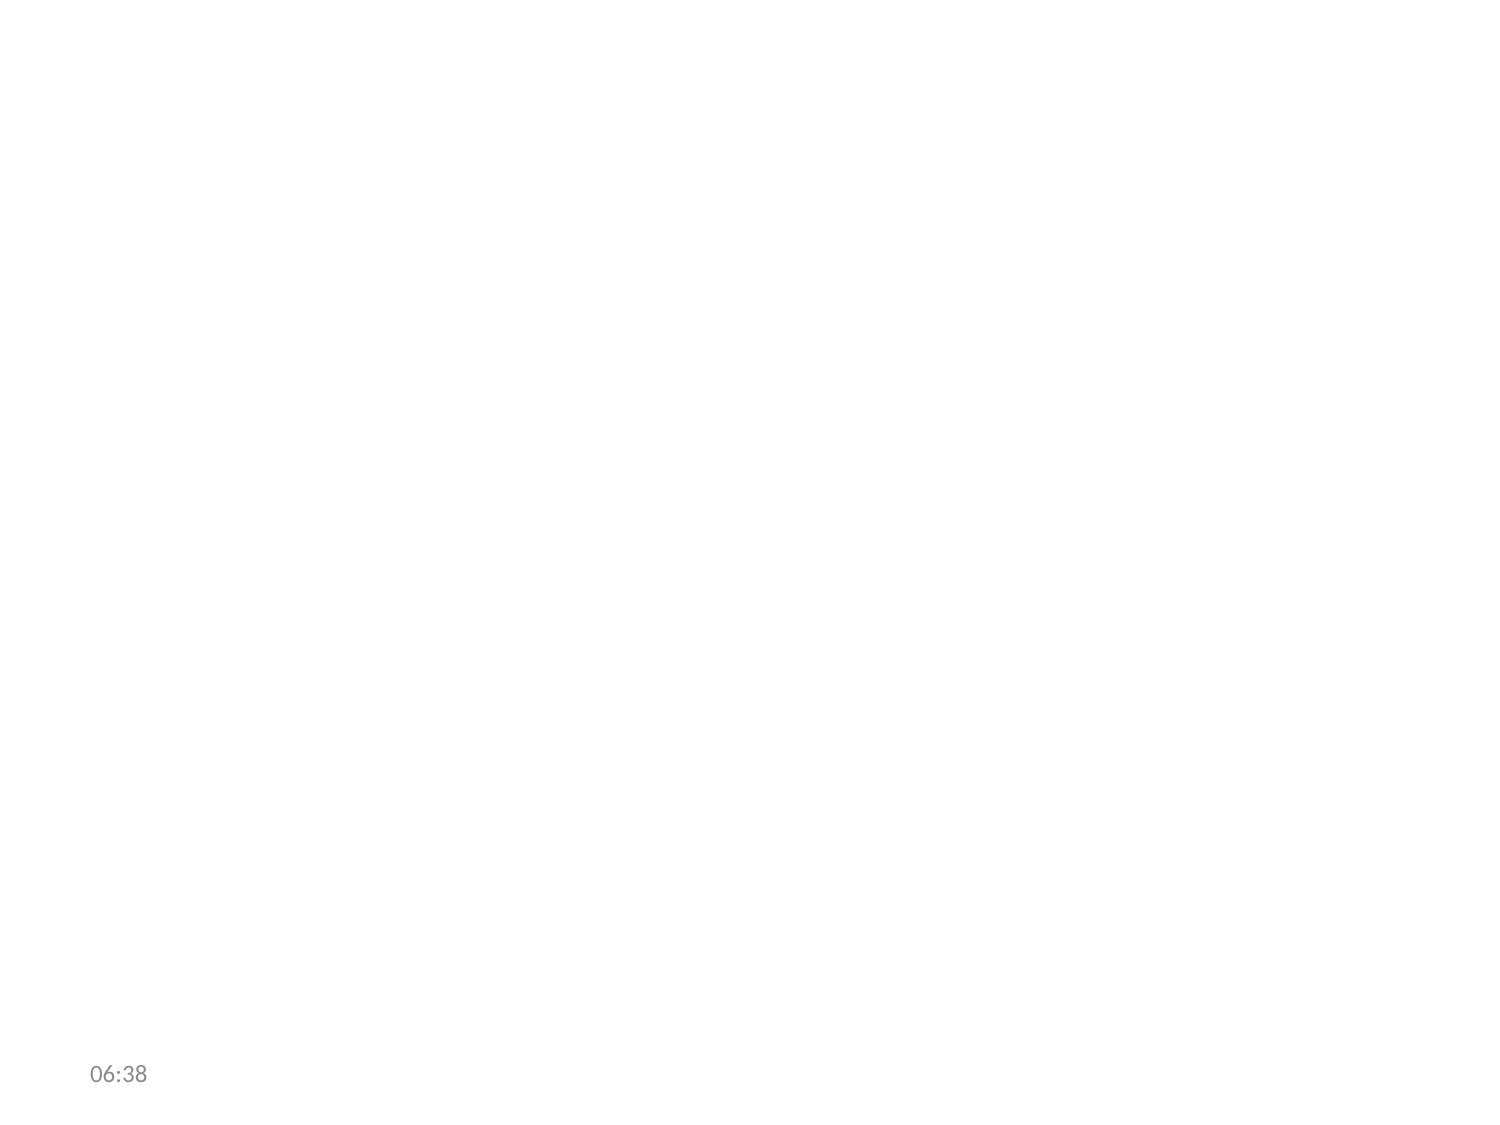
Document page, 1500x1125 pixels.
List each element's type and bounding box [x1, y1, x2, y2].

slide_number [75, 1042, 425, 1103]
